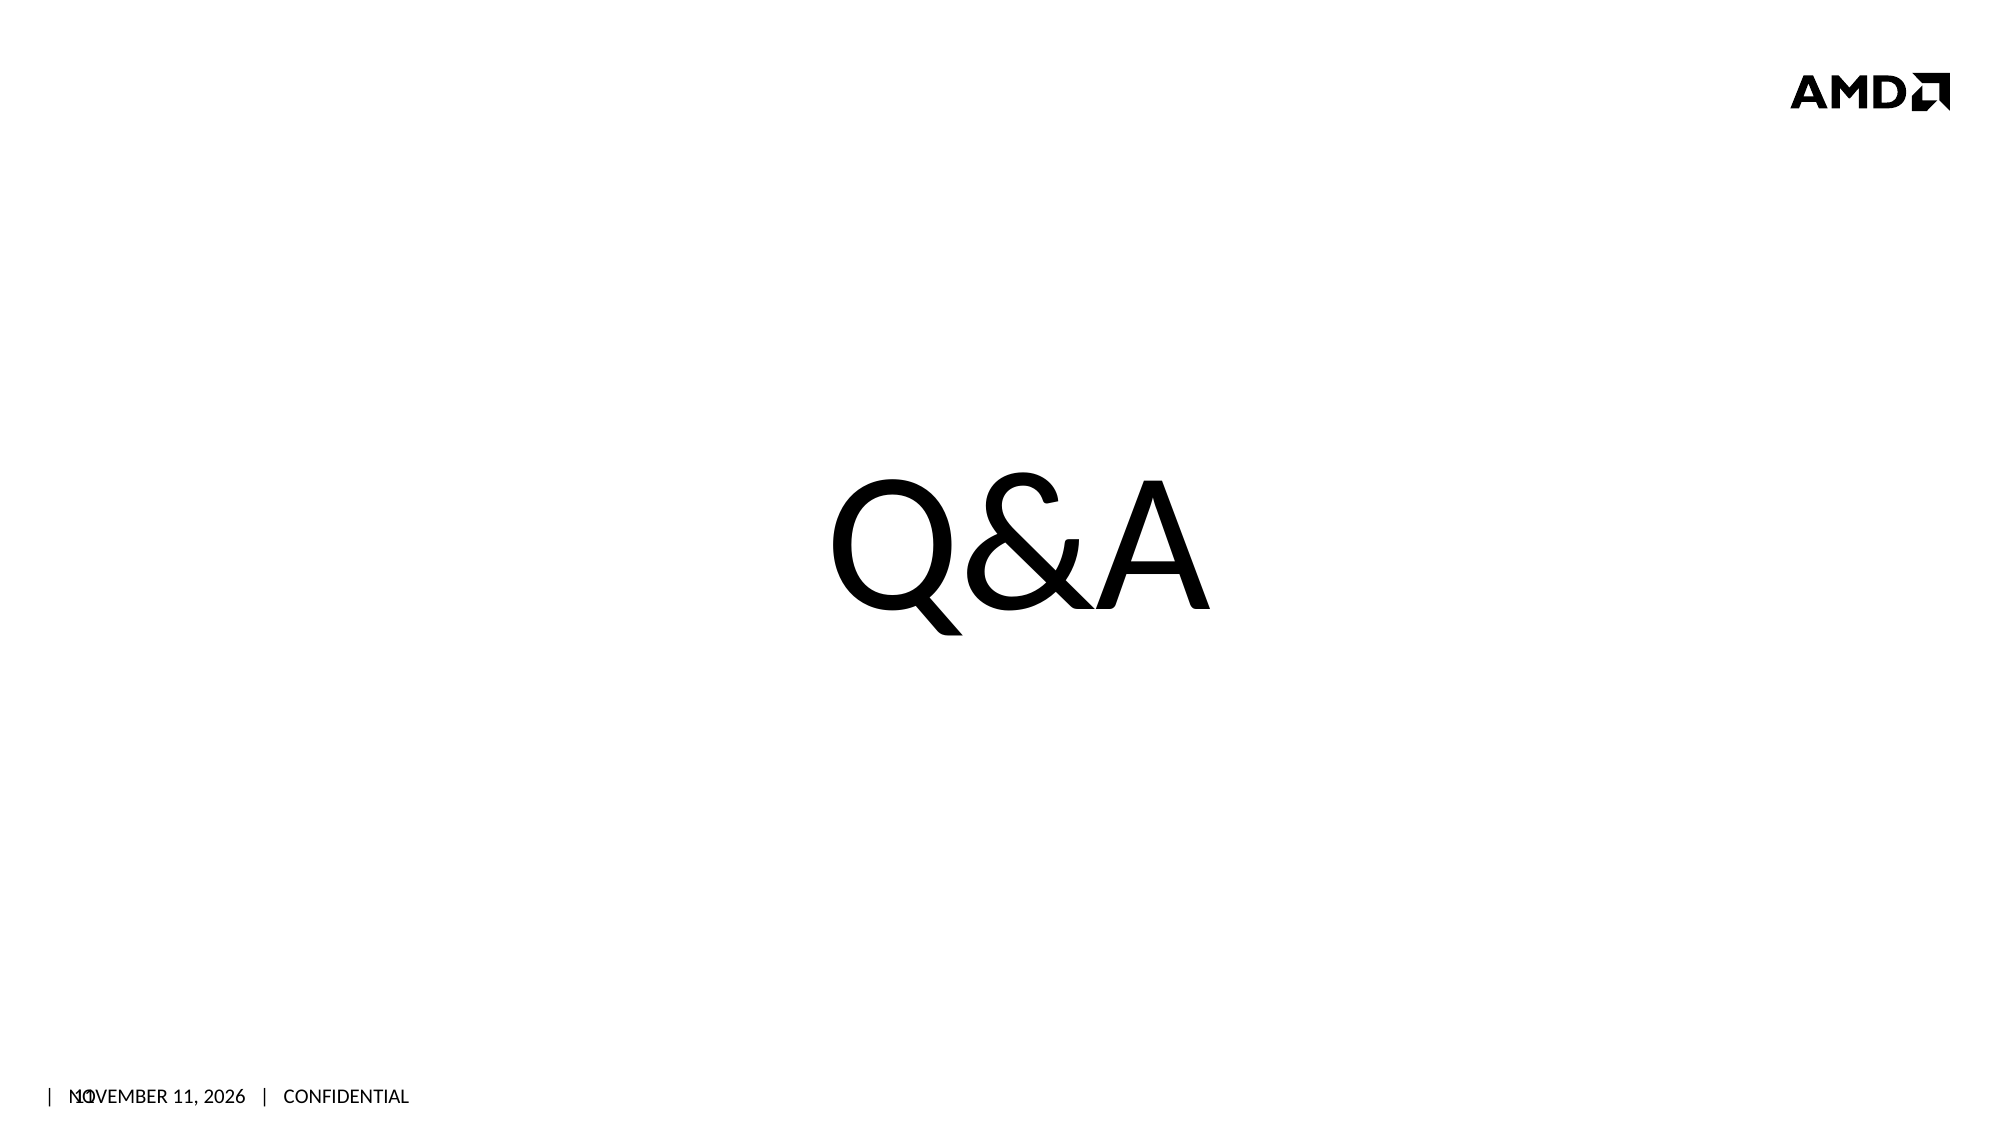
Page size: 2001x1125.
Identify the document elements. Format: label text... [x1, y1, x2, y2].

text_box Q&A [810, 402, 1227, 658]
